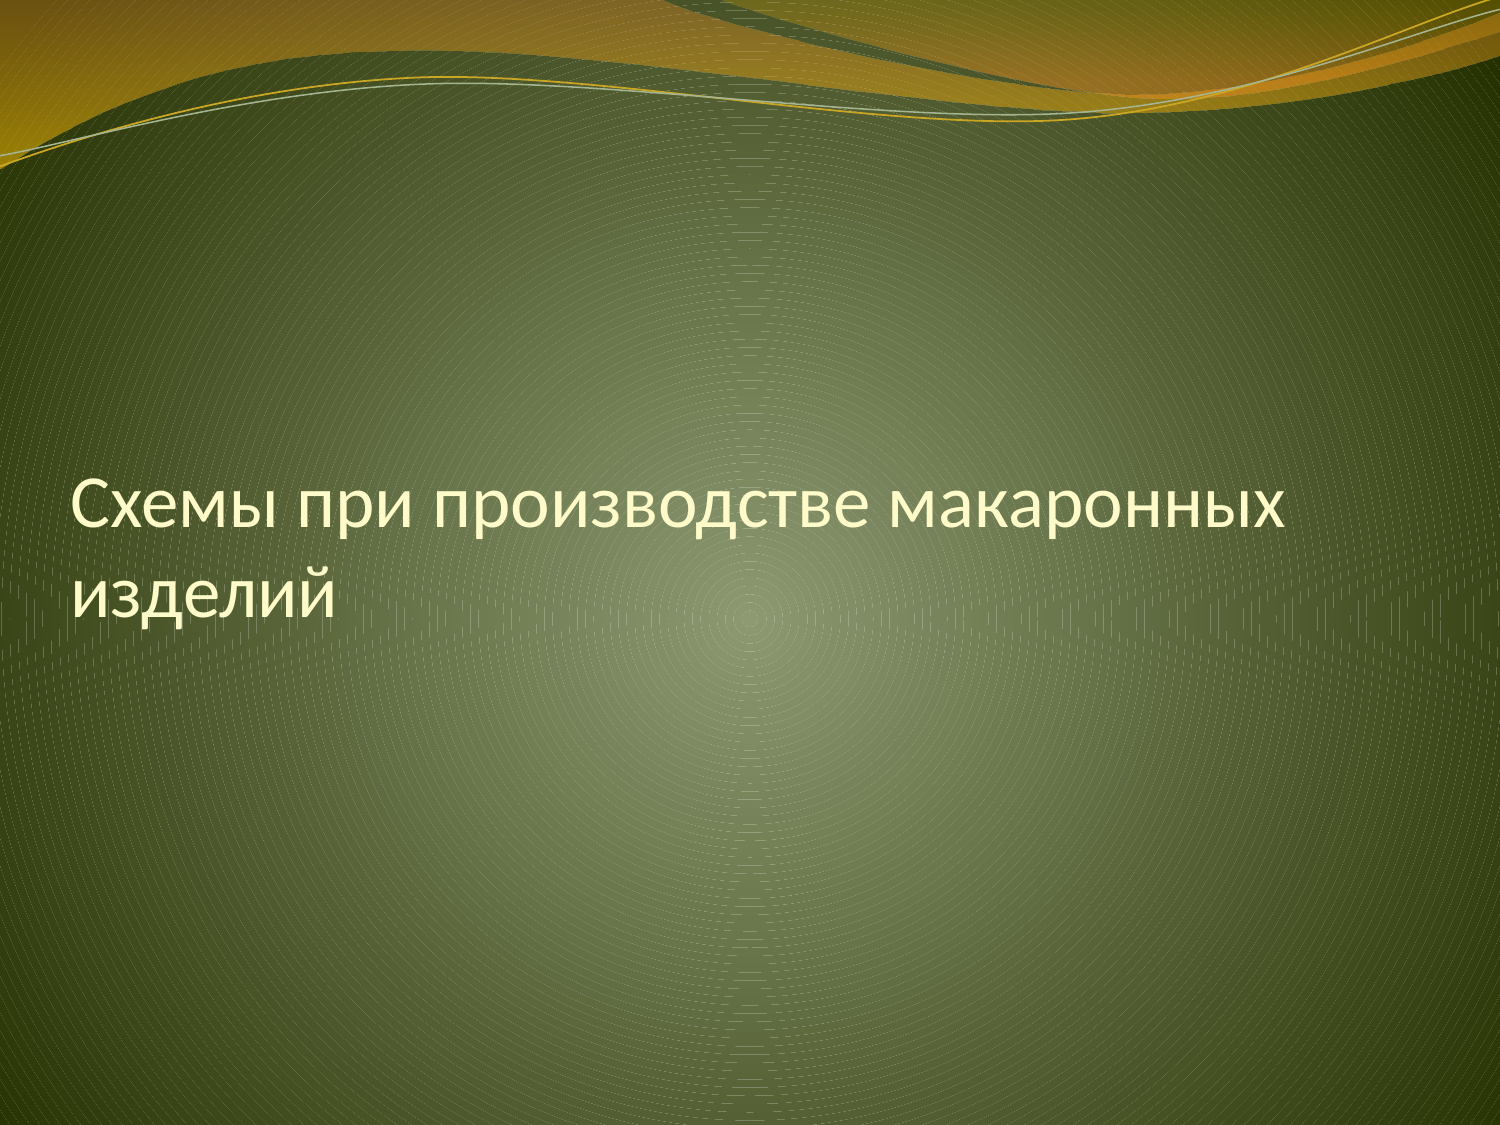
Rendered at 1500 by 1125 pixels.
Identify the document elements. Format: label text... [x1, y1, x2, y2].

title Схемы при производстве макаронных изделий [70, 445, 1421, 634]
